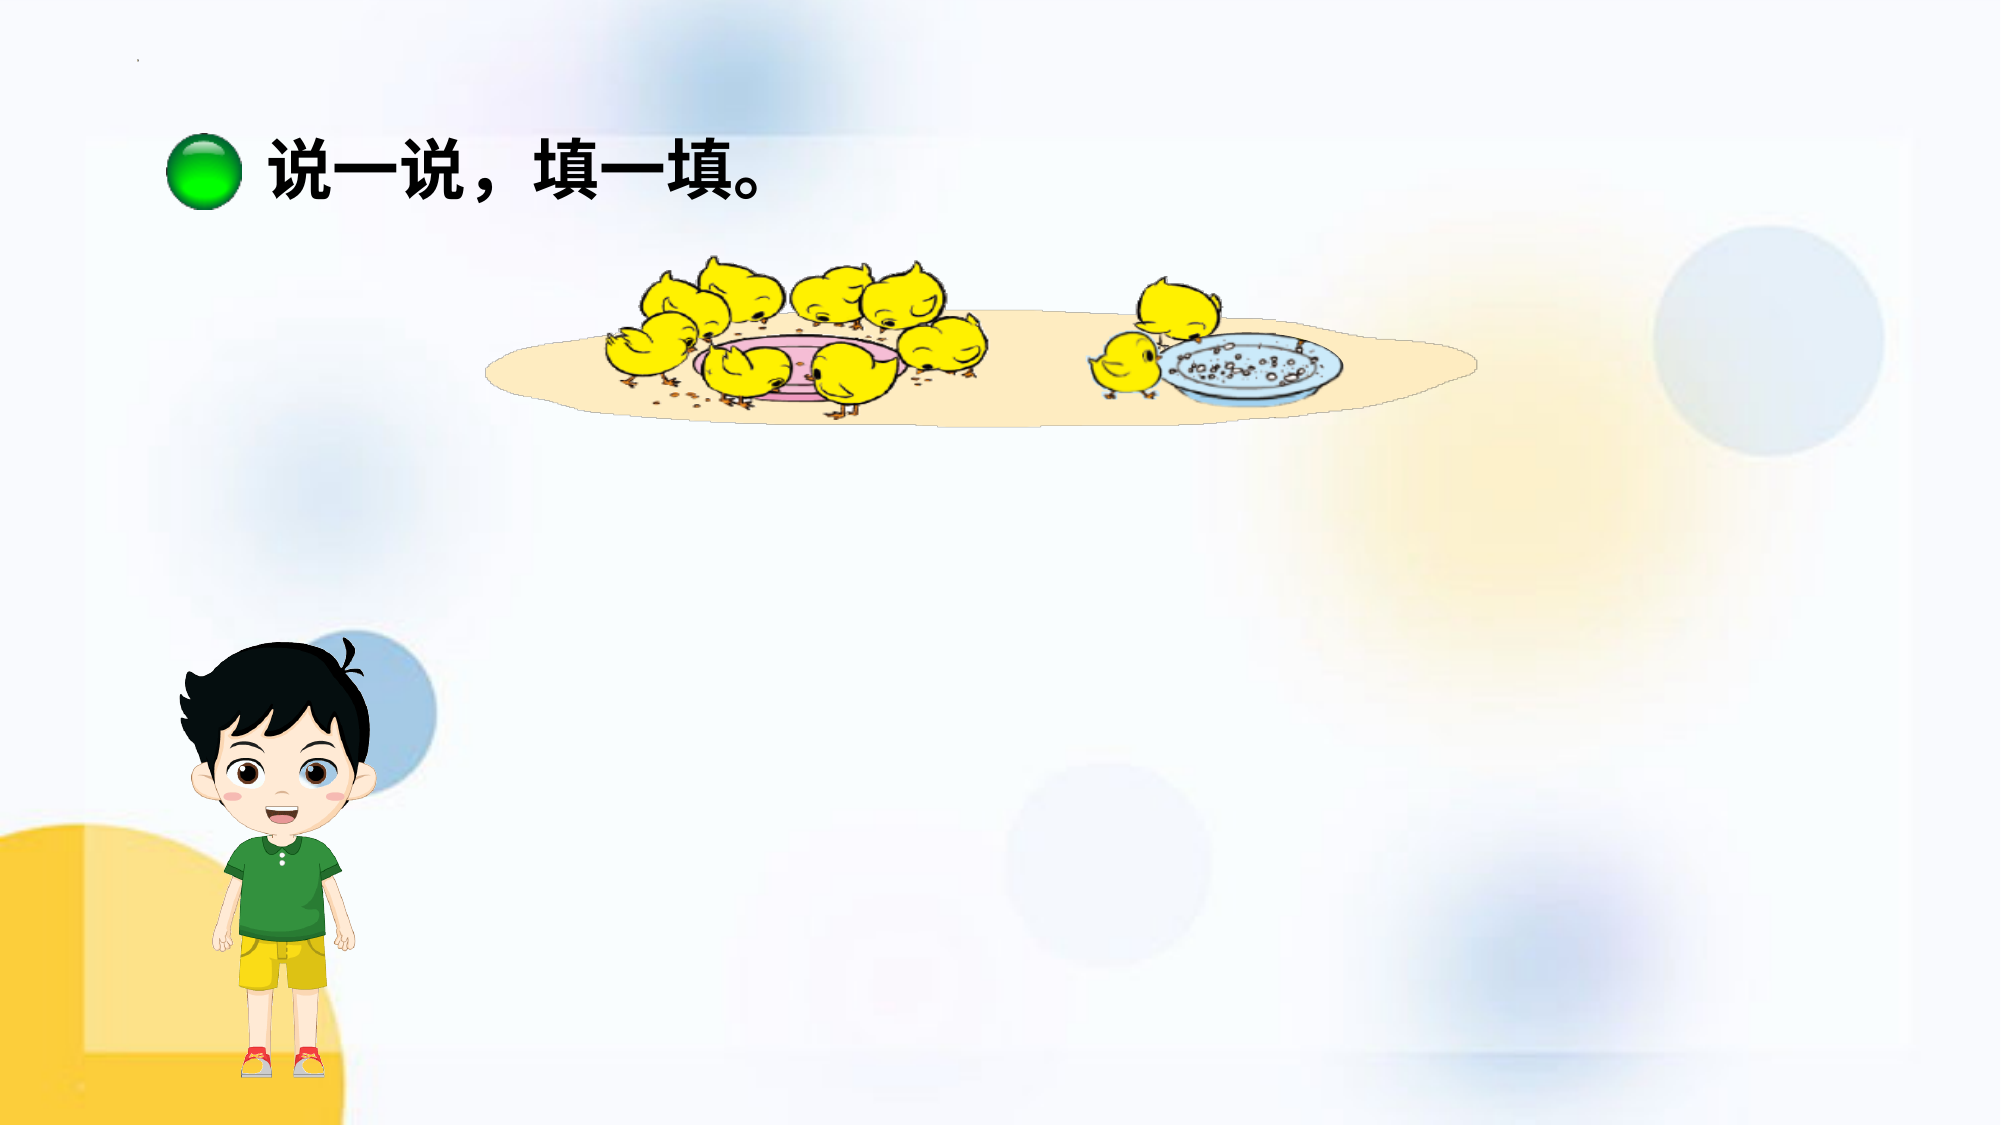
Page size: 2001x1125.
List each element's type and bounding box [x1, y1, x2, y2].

text_box [458, 197, 1488, 443]
text_box [166, 120, 880, 217]
picture [0, 0, 2001, 1125]
